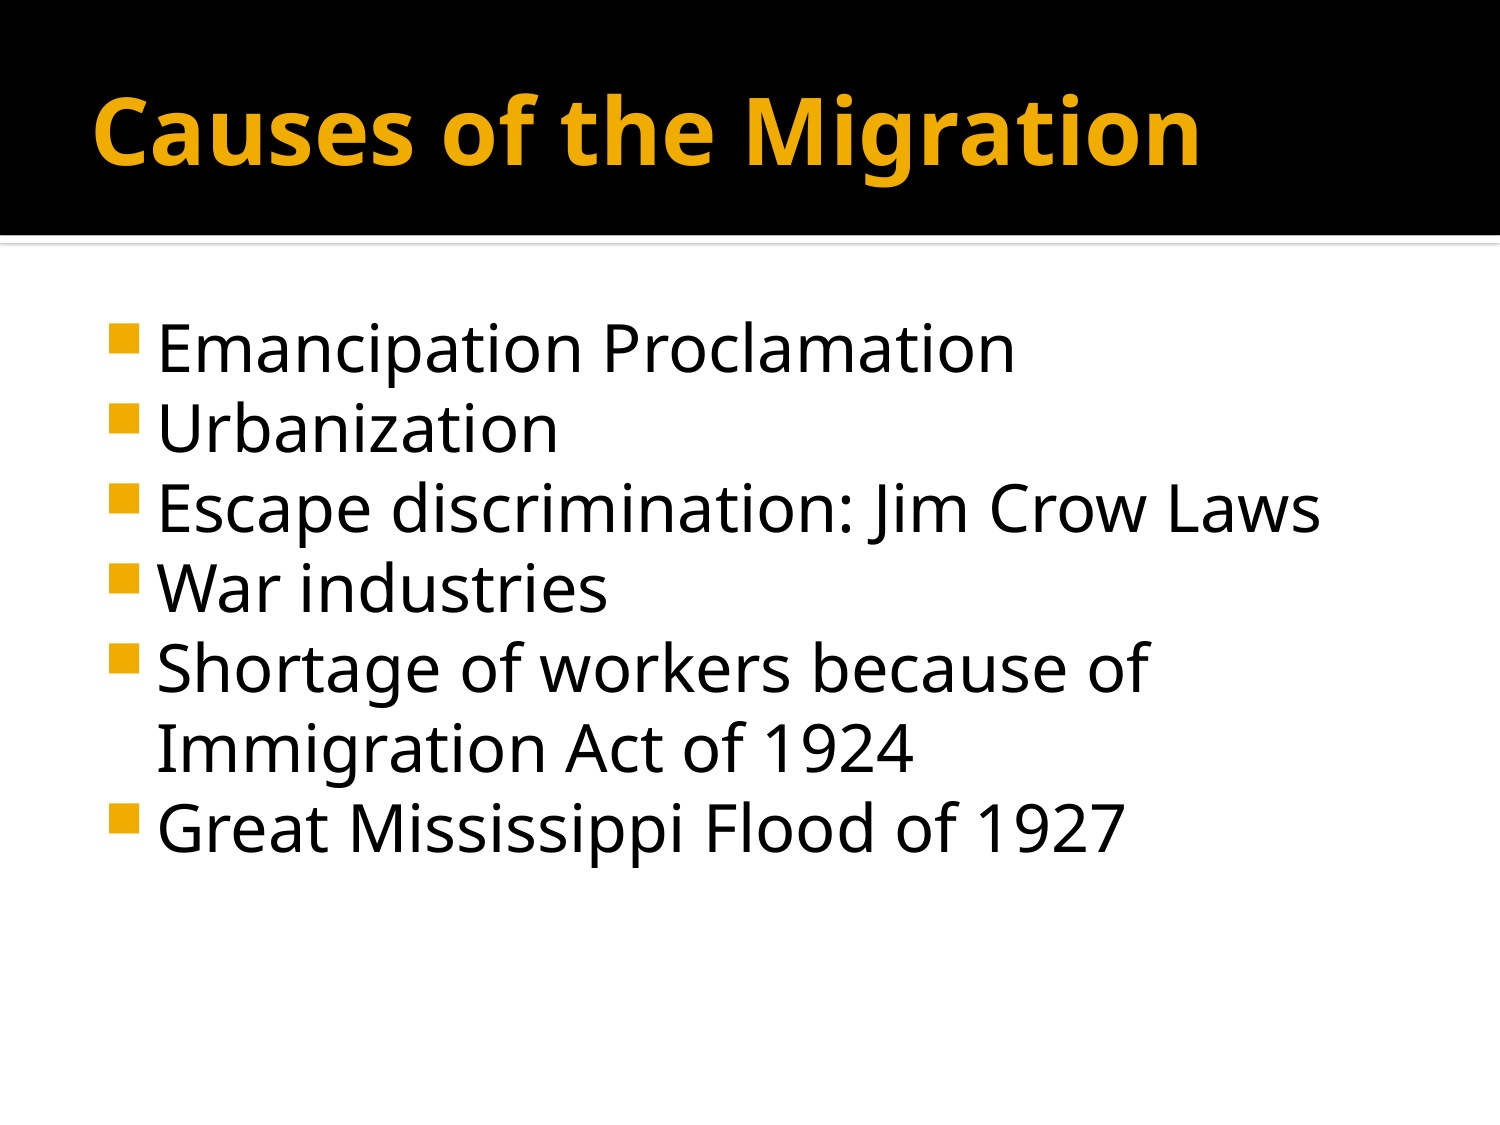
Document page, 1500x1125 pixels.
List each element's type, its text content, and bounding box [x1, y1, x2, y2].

title Causes of the Migration [75, 25, 1425, 231]
list Emancipation Proclamation Urbanization Escape discrimination: Jim Crow Laws War industries Shortage of workers because of Immigration Act of 1924 Great Mississippi Flood of 1927 [75, 291, 1425, 1050]
